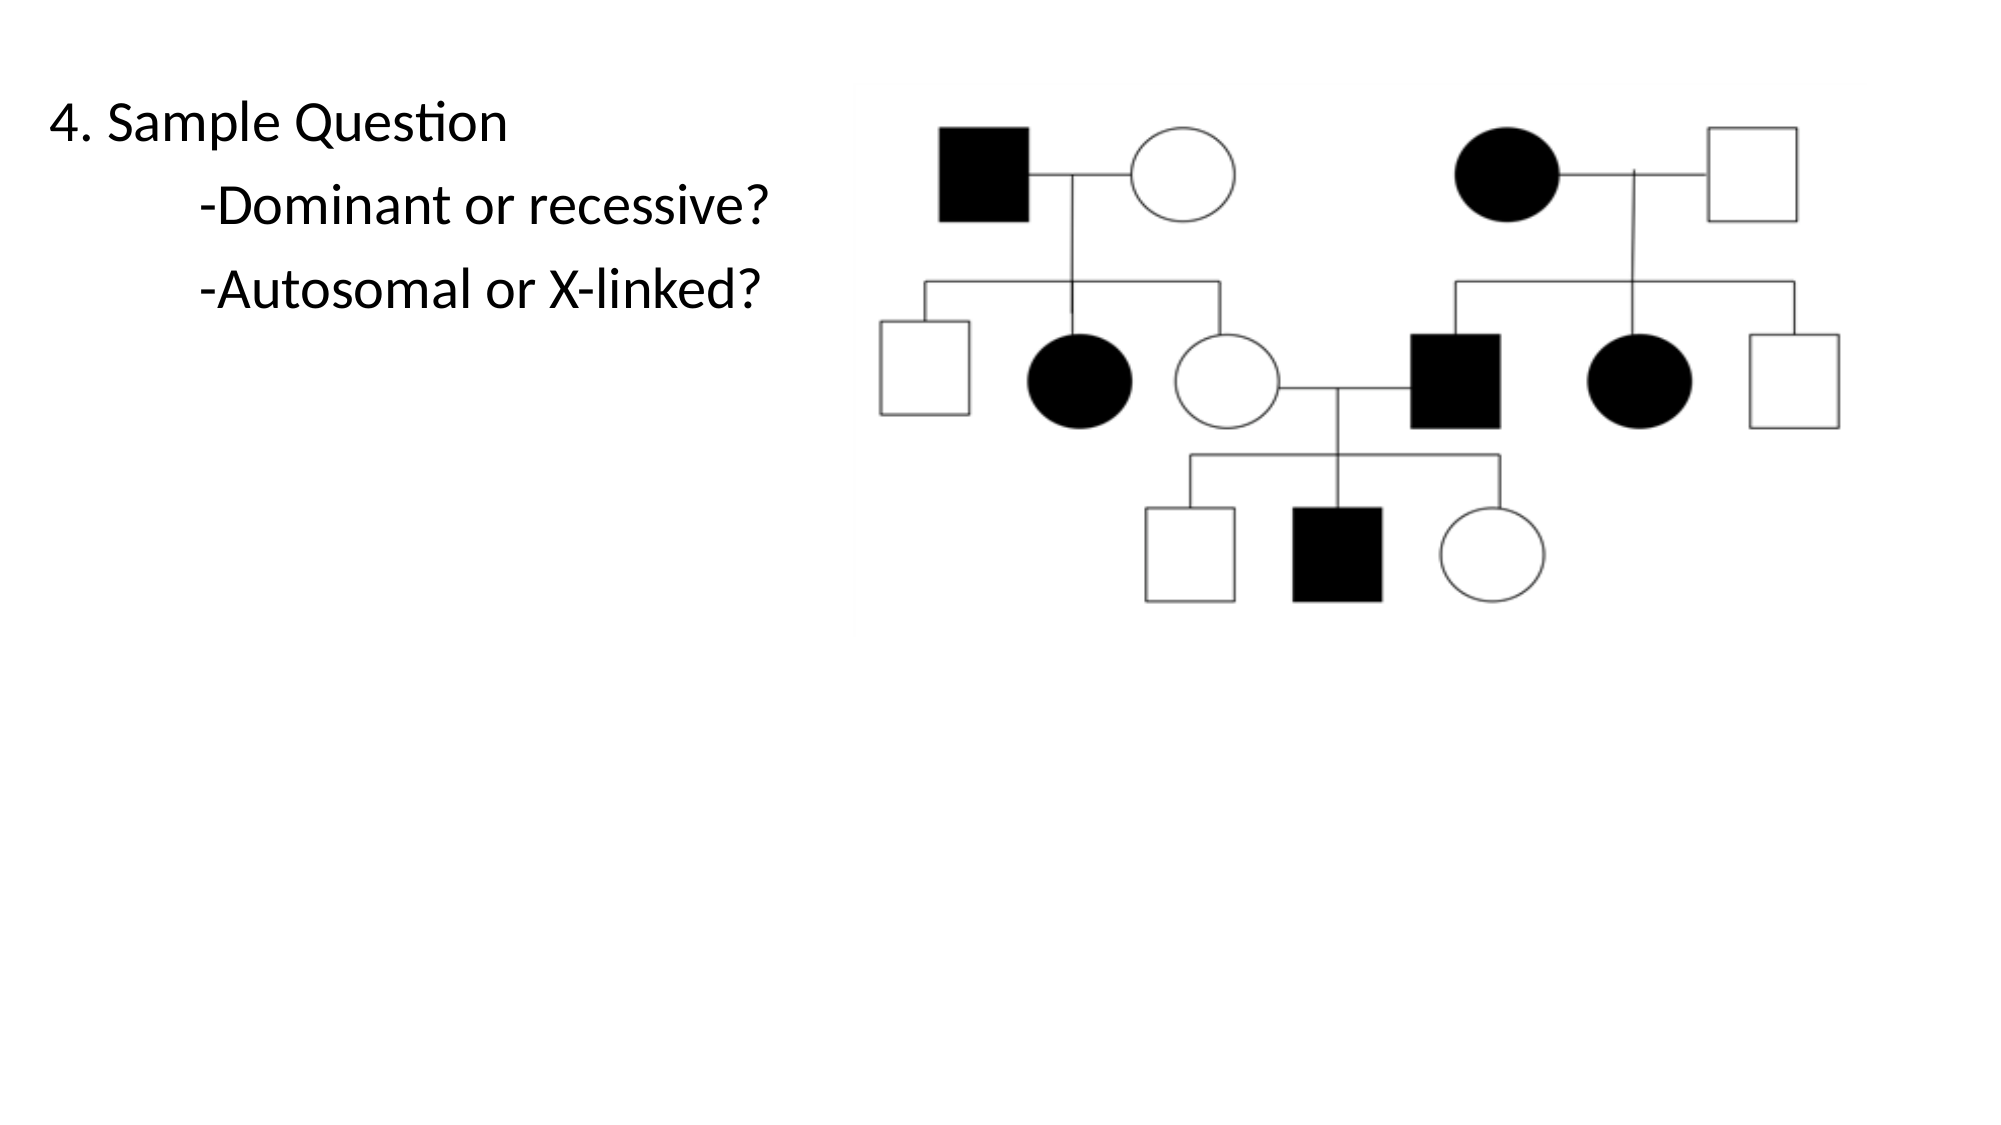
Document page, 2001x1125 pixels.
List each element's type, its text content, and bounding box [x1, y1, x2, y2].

picture [853, 83, 1867, 637]
list 4. Sample Question -Dominant or recessive? -Autosomal or X-linked? [34, 83, 1760, 798]
